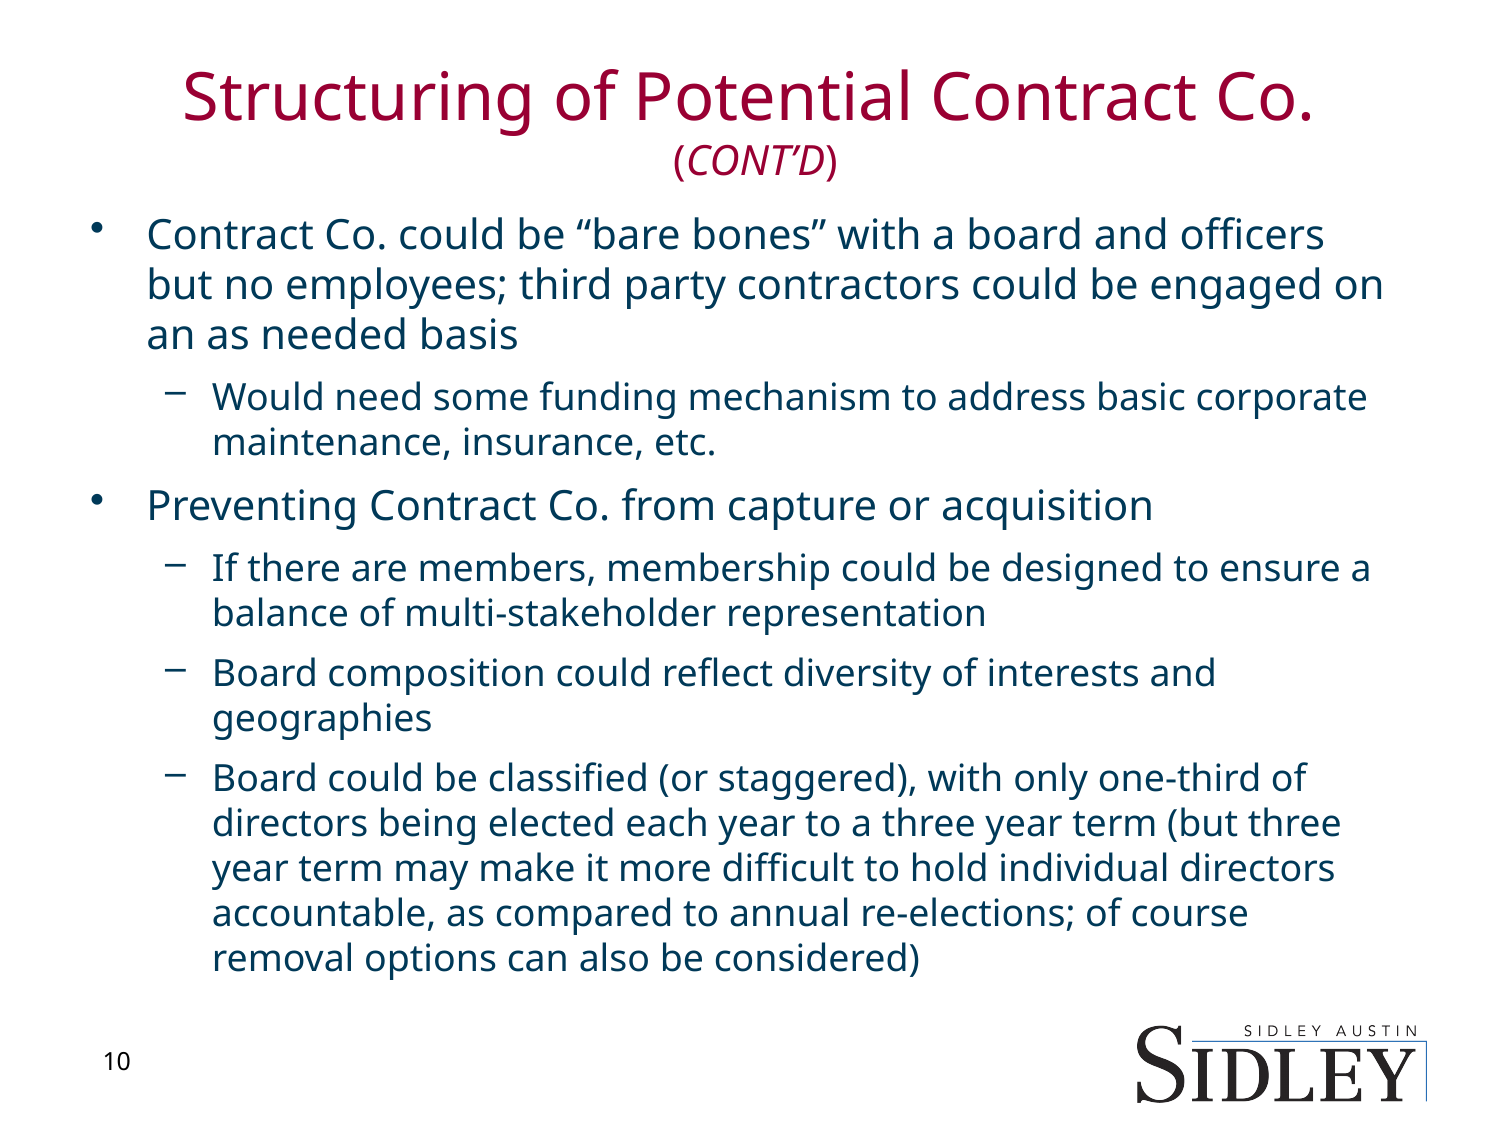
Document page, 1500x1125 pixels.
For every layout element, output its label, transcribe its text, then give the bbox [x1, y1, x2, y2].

title Structuring of Potential Contract Co. (CONT’D) [82, 24, 1418, 199]
picture [1137, 1025, 1427, 1103]
list Contract Co. could be “bare bones” with a board and officers but no employees; third party contractors could be engaged on an as needed basis Would need some funding mechanism to address basic corporate maintenance, insurance, etc. Preventing Contract Co. from capture or acquisition If there are members, membership could be designed to ensure a balance of multi-stakeholder representation Board composition could reflect diversity of interests and geographies Board could be classified (or staggered), with only one-third of directors being elected each year to a three year term (but three year term may make it more difficult to hold individual directors accountable, as compared to annual re-elections; of course removal options can also be considered) [74, 199, 1418, 951]
slide_number 10 [87, 1037, 401, 1098]
